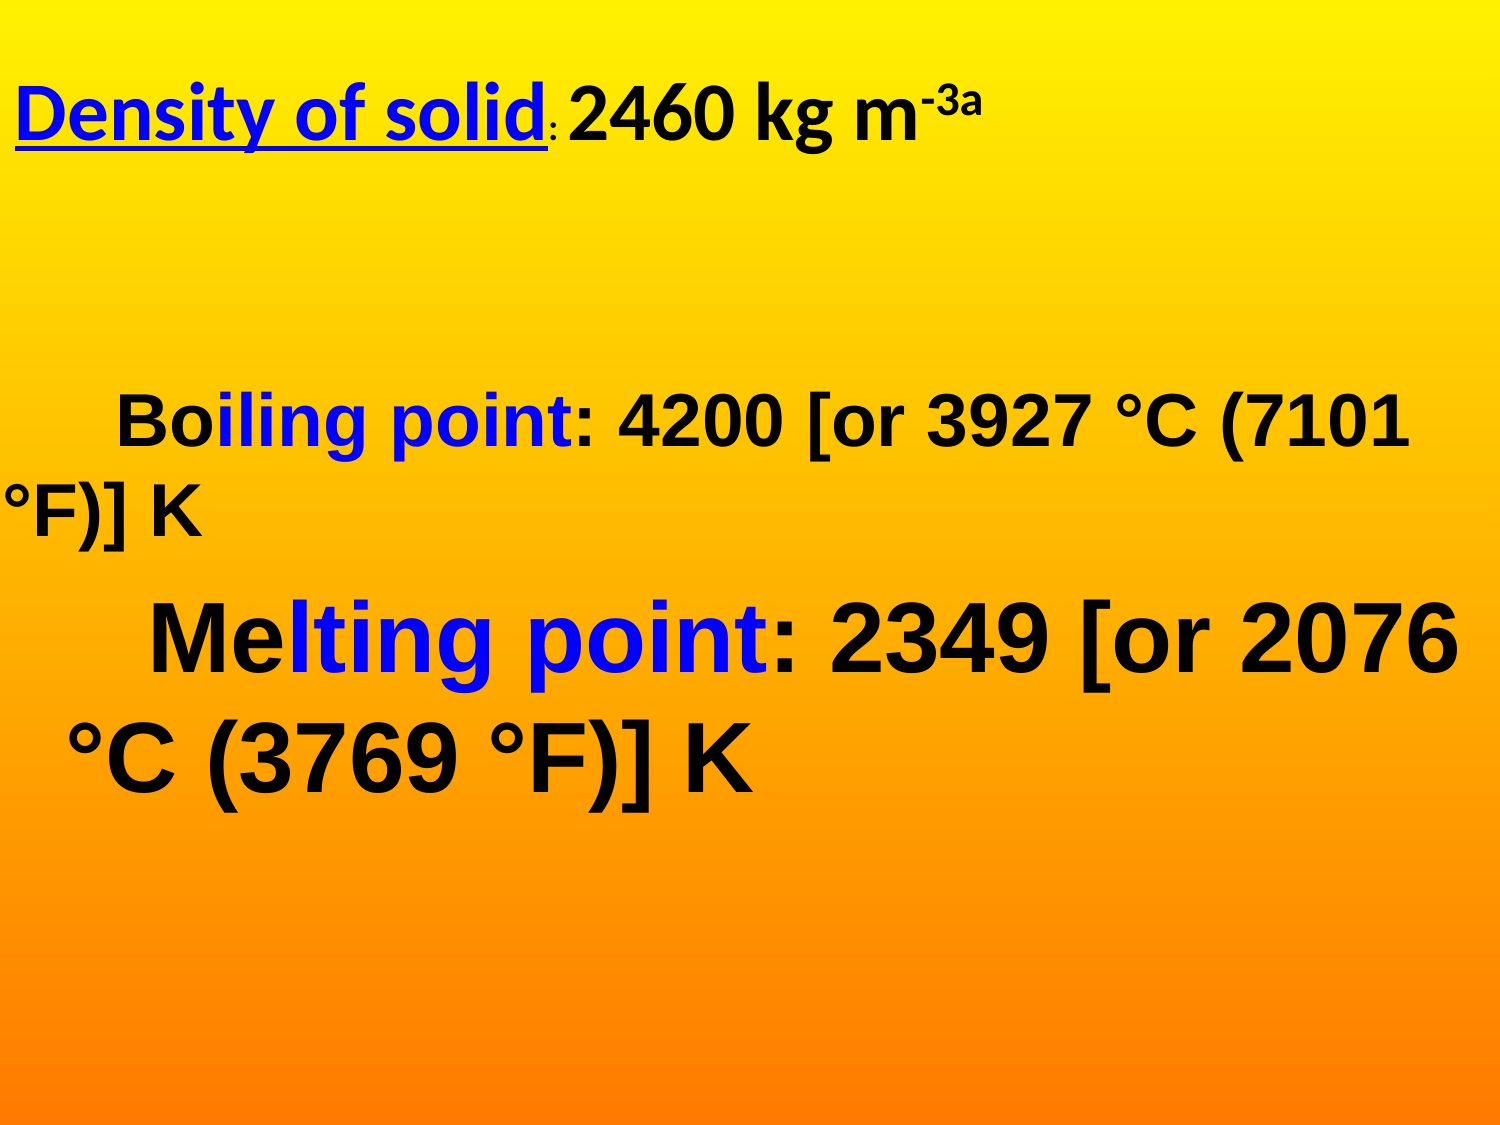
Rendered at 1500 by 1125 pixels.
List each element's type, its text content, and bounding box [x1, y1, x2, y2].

text_box Density of solid: 2460 kg m-3a [0, 50, 1500, 165]
text_box Melting point: 2349 [or 2076 °C (3769 °F)] K [62, 565, 1500, 821]
text_box Boiling point: 4200 [or 3927 °C (7101 °F)] K [0, 363, 1500, 559]
